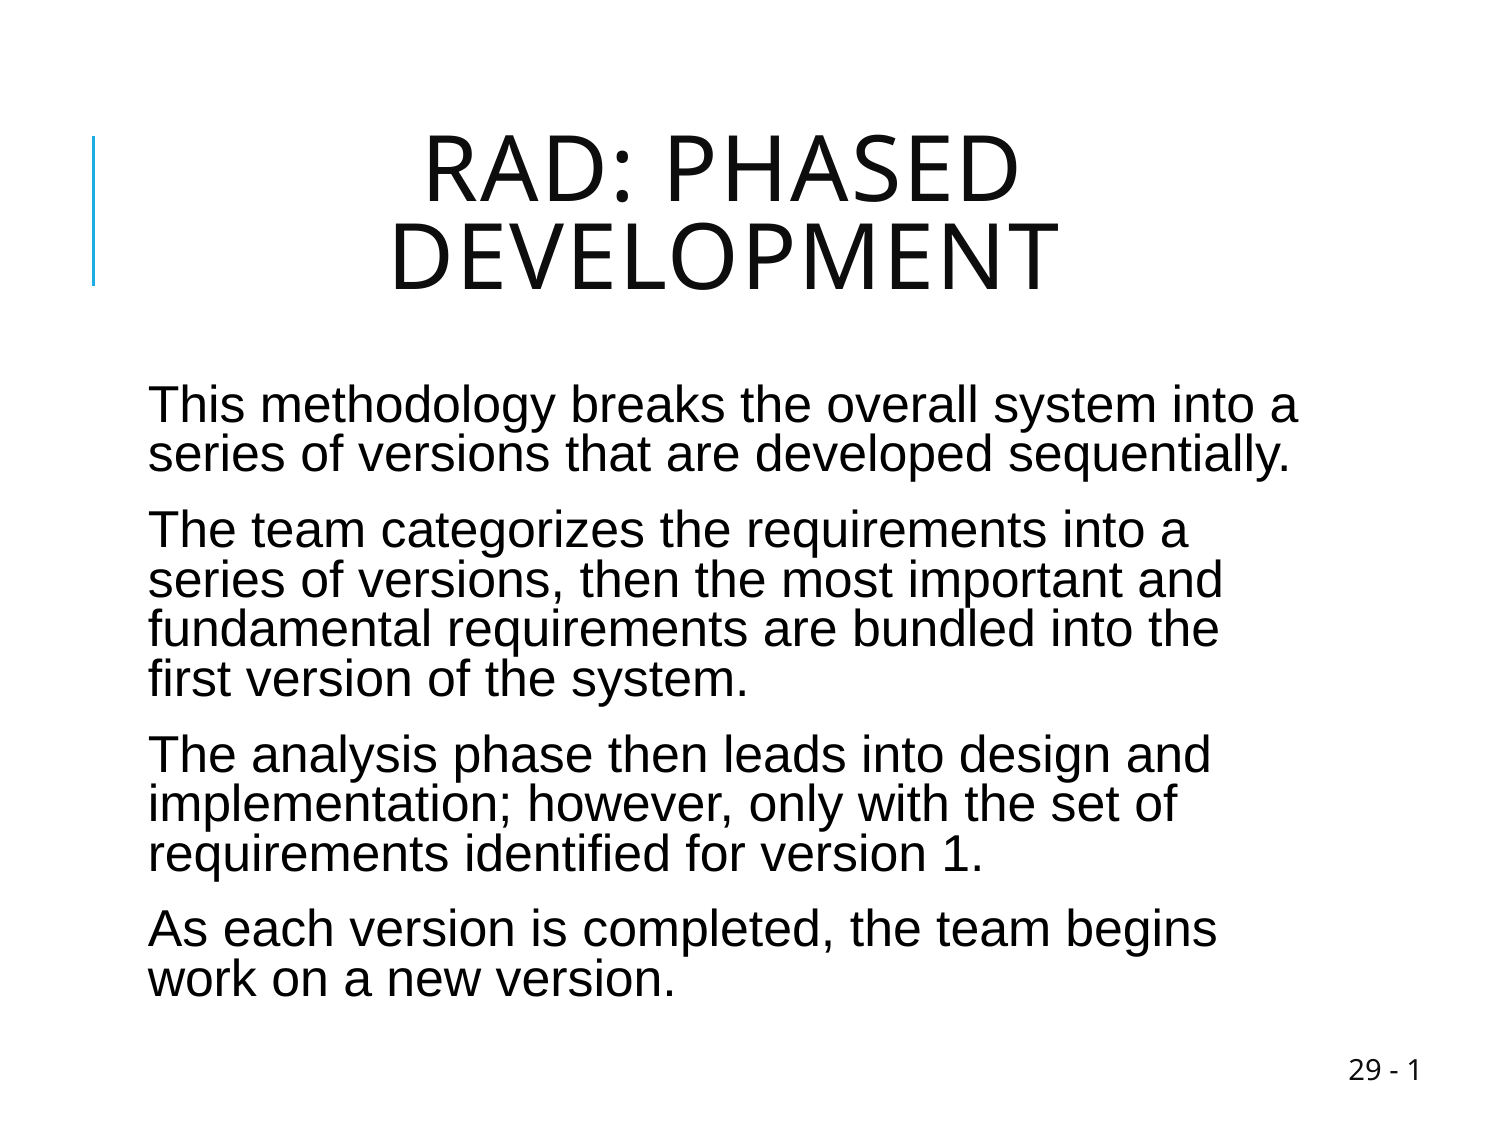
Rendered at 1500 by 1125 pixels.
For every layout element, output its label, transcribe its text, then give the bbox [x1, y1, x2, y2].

list This methodology breaks the overall system into a series of versions that are developed sequentially. The team categorizes the requirements into a series of versions, then the most important and fundamental requirements are bundled into the first version of the system. The analysis phase then leads into design and implementation; however, only with the set of requirements identified for version 1. As each version is completed, the team begins work on a new version. [126, 375, 1322, 1035]
title RAD: Phased Development [126, 96, 1322, 342]
slide_number 1 - 29 [1333, 1061, 1454, 1107]
